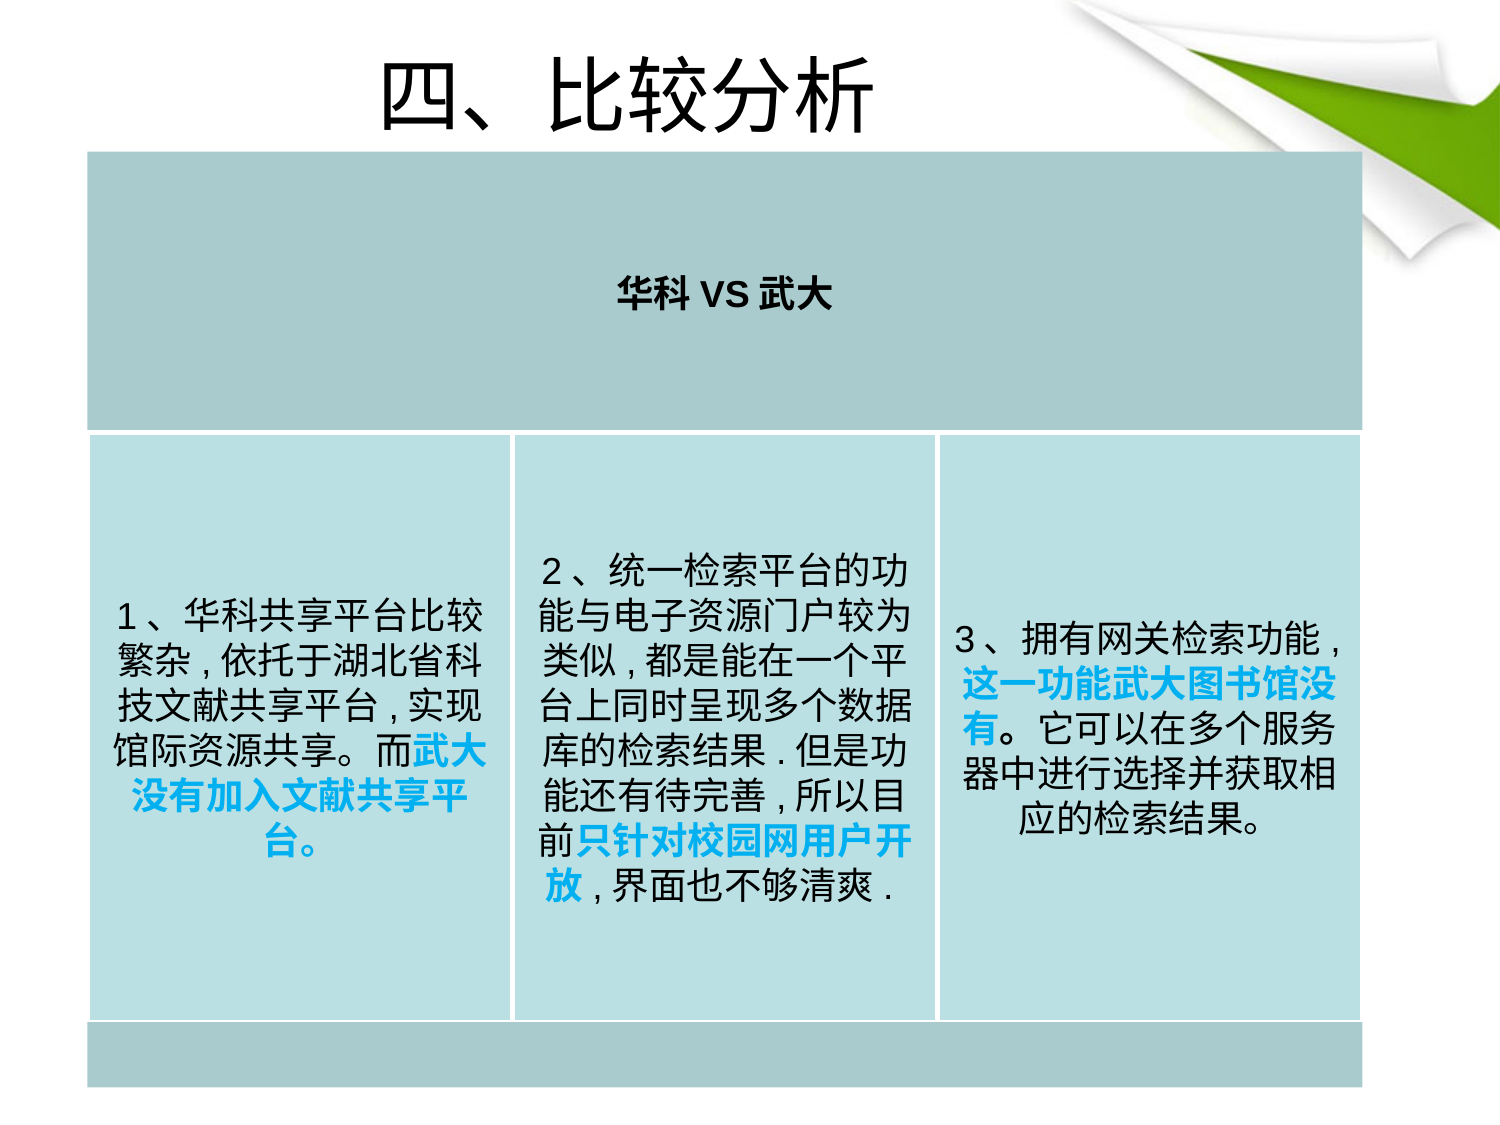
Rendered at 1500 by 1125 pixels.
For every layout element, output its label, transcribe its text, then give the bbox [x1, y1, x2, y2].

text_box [87, 151, 1363, 1088]
text_box 四、比较分析 [362, 35, 950, 150]
picture [0, 0, 1500, 1125]
